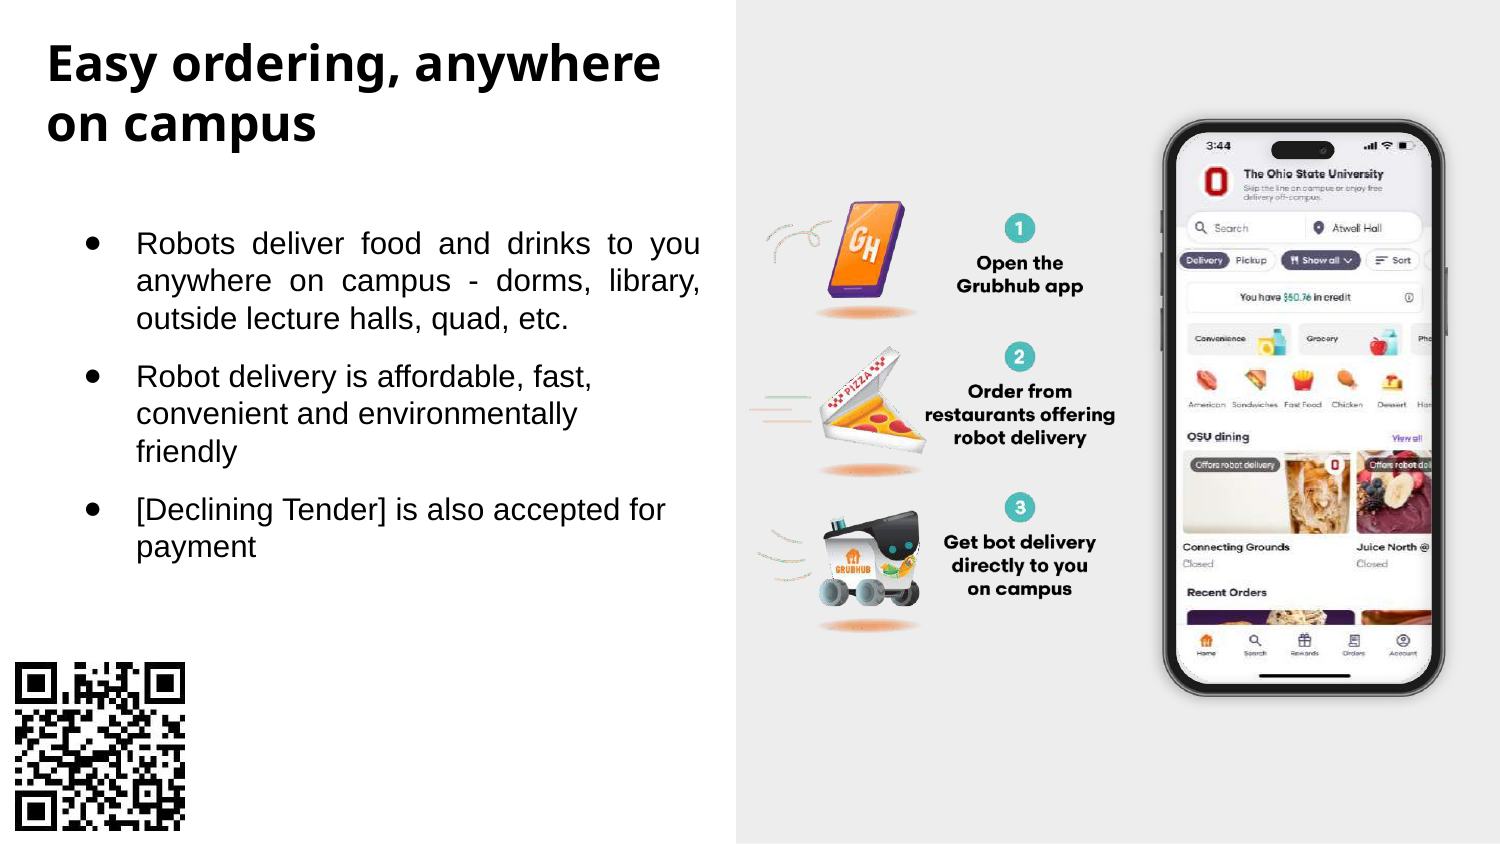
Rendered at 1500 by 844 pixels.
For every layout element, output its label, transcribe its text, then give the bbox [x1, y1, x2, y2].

title Easy ordering, anywhere on campus [44, 28, 683, 172]
picture [15, 662, 185, 831]
text_box Robots deliver food and drinks to you anywhere on campus - dorms, library, outside lecture halls, quad, etc. Robot delivery is affordable, fast, convenient and environmentally friendly [Declining Tender] is also accepted for payment [81, 220, 690, 565]
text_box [695, 0, 1500, 844]
